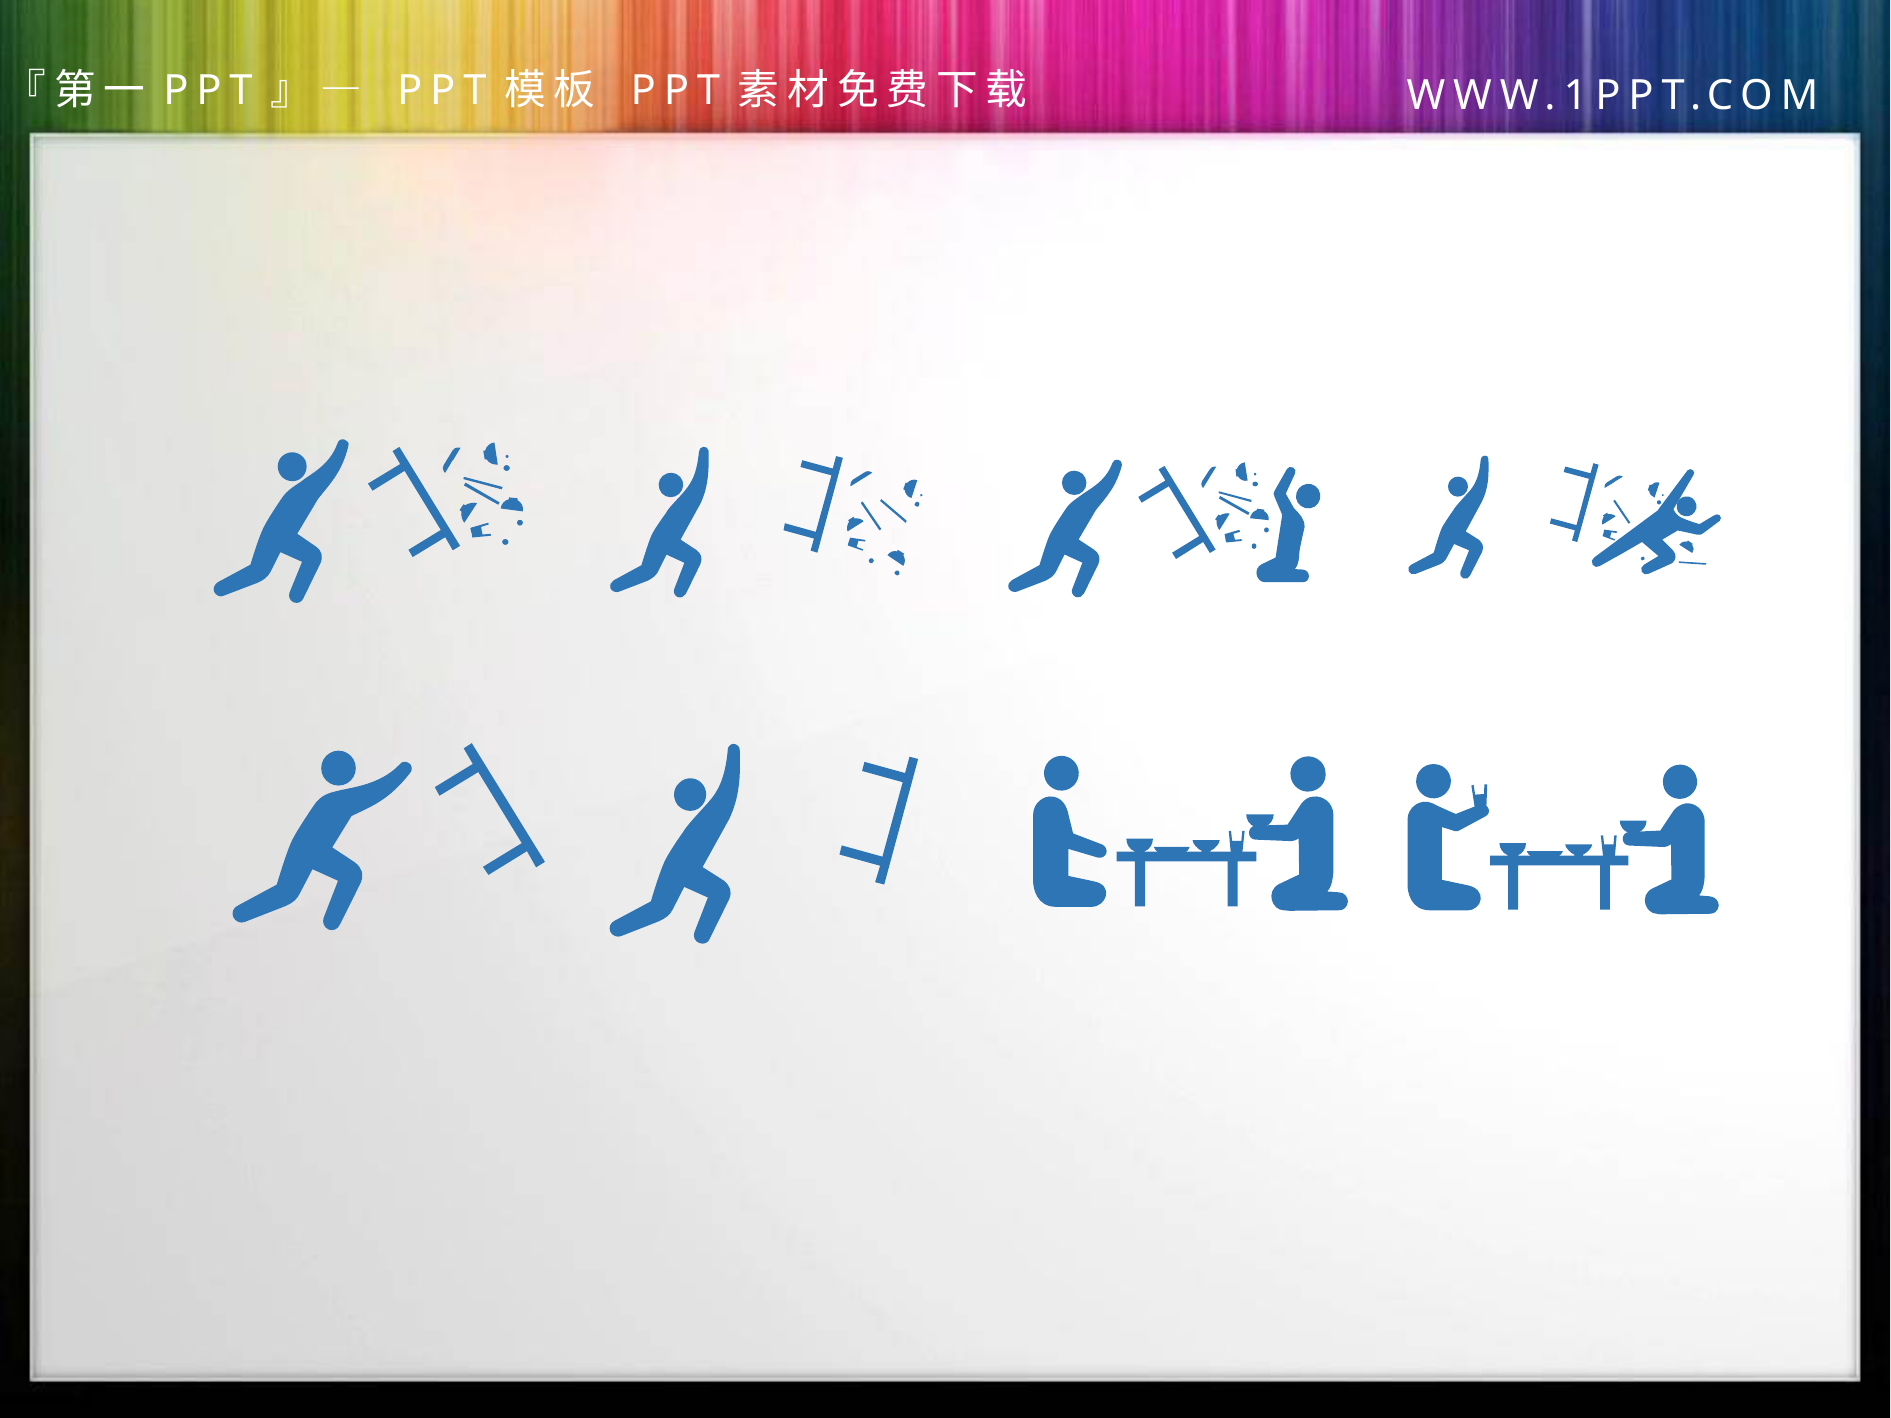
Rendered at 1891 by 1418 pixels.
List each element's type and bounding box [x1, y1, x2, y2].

text_box [1526, 851, 1563, 858]
text_box [1192, 840, 1220, 854]
text_box [1448, 476, 1468, 497]
text_box [658, 472, 684, 498]
text_box [442, 447, 461, 473]
text_box [1471, 784, 1476, 806]
text_box [1600, 835, 1617, 858]
text_box [1678, 561, 1707, 565]
text_box [503, 465, 510, 471]
text_box [277, 452, 307, 482]
text_box [839, 756, 919, 885]
text_box [213, 439, 349, 603]
text_box [1126, 838, 1153, 854]
text_box [1138, 466, 1216, 559]
text_box [502, 539, 509, 545]
text_box [459, 502, 477, 523]
text_box [1591, 469, 1721, 575]
text_box [1499, 843, 1527, 858]
text_box [480, 533, 492, 537]
text_box [1235, 462, 1248, 481]
text_box [1613, 499, 1631, 524]
text_box [1603, 844, 1615, 857]
text_box [1256, 467, 1309, 583]
text_box [1549, 463, 1599, 543]
text_box [1603, 530, 1612, 539]
text_box [1250, 508, 1269, 521]
text_box [1201, 466, 1217, 488]
text_box [1153, 846, 1190, 854]
text_box [1219, 495, 1250, 515]
text_box [1662, 764, 1698, 799]
text_box [674, 778, 707, 811]
text_box [1296, 483, 1321, 509]
text_box [1676, 496, 1697, 517]
text_box [1033, 796, 1107, 907]
text_box [850, 471, 873, 487]
text_box [1290, 756, 1326, 792]
text_box [1602, 512, 1616, 525]
text_box [1473, 793, 1486, 805]
text_box [610, 446, 709, 598]
text_box [880, 499, 907, 523]
text_box [1416, 764, 1451, 799]
text_box [1408, 455, 1489, 579]
text_box [367, 446, 461, 558]
picture [0, 0, 1891, 1418]
text_box [783, 456, 843, 553]
text_box [1224, 529, 1240, 537]
text_box [1604, 475, 1623, 488]
text_box [855, 546, 864, 551]
text_box [1044, 755, 1079, 791]
text_box [1225, 532, 1236, 542]
text_box [463, 482, 500, 505]
text_box [1061, 470, 1087, 495]
text_box [1230, 840, 1243, 852]
text_box [1647, 482, 1660, 498]
text_box [1484, 784, 1488, 805]
text_box [887, 549, 905, 566]
text_box [1246, 814, 1274, 826]
text_box [1565, 844, 1593, 858]
text_box [1218, 491, 1252, 503]
text_box [1248, 796, 1348, 911]
text_box [321, 750, 356, 786]
text_box [609, 743, 740, 944]
text_box [1407, 801, 1489, 911]
text_box [470, 522, 489, 538]
text_box [1622, 803, 1719, 915]
text_box [903, 479, 918, 499]
text_box [847, 516, 864, 532]
text_box [1008, 459, 1122, 598]
text_box [1116, 851, 1257, 907]
text_box [463, 476, 503, 490]
text_box [471, 526, 483, 537]
text_box [860, 501, 882, 531]
text_box [1679, 540, 1694, 553]
text_box [1215, 513, 1230, 530]
text_box [483, 442, 498, 465]
text_box [1228, 830, 1245, 854]
text_box [232, 761, 412, 931]
text_box [849, 538, 859, 548]
text_box [434, 743, 545, 875]
text_box [517, 519, 523, 526]
text_box [854, 538, 866, 542]
text_box [500, 497, 523, 512]
text_box [1490, 855, 1629, 910]
text_box [1619, 820, 1647, 832]
text_box [1225, 539, 1242, 543]
